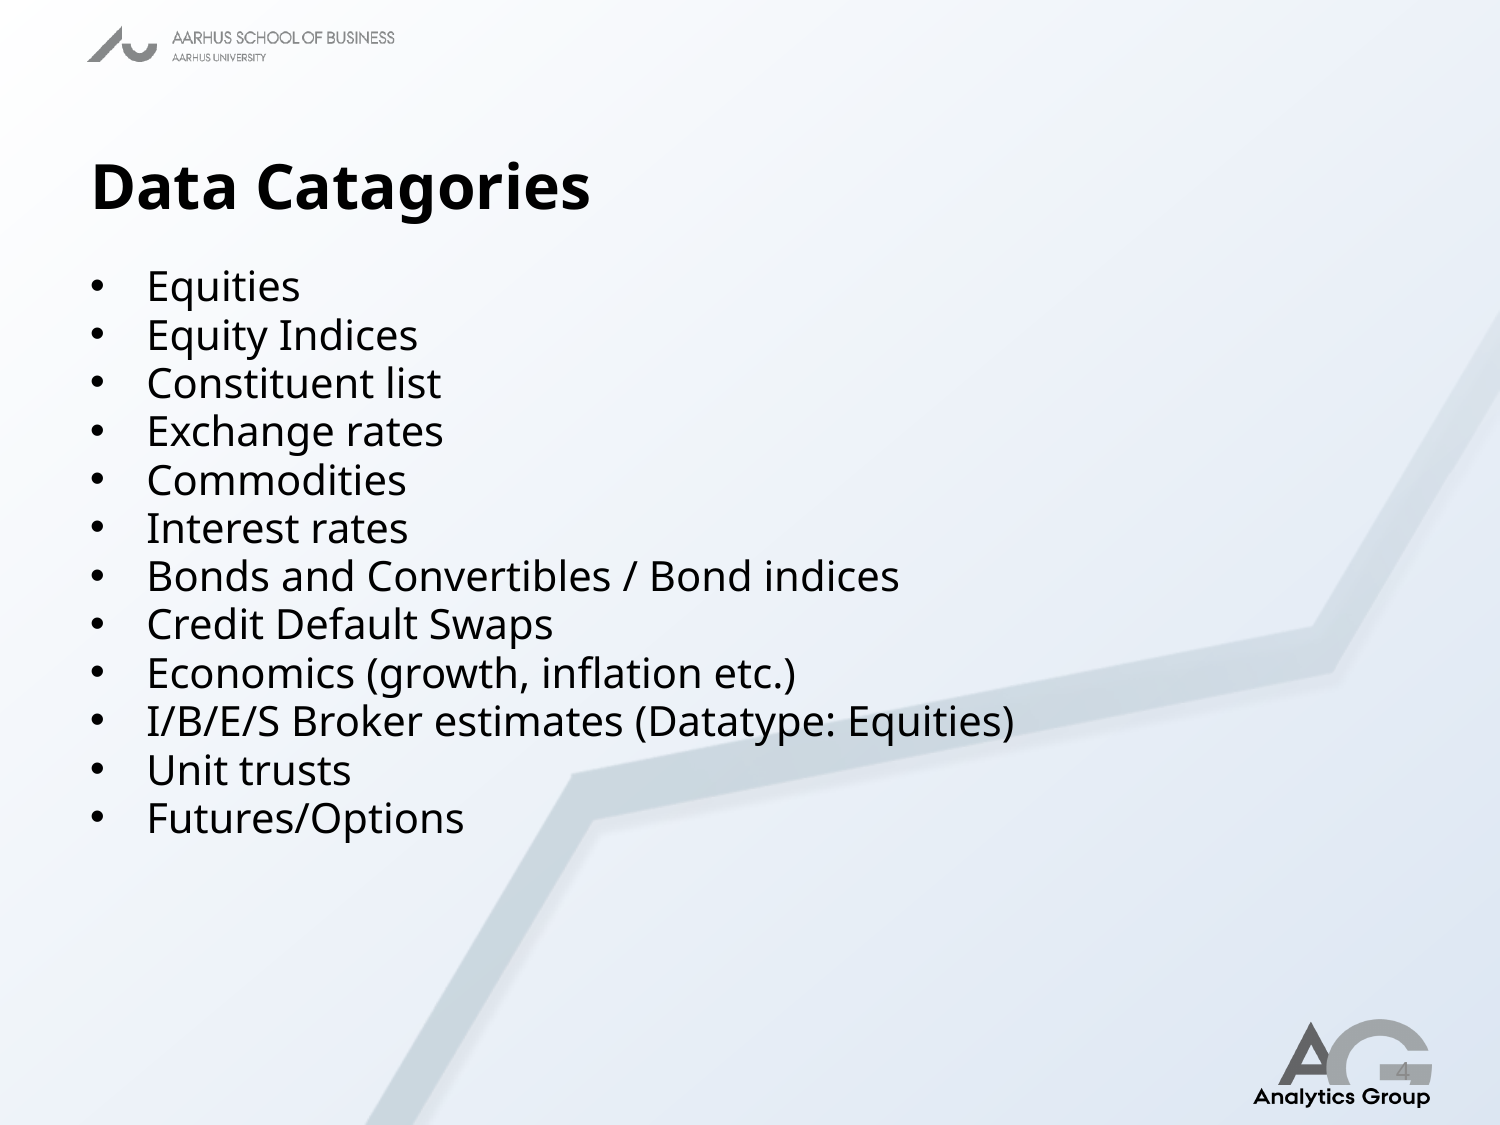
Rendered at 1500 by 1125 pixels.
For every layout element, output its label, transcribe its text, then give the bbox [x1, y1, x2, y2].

title Data Catagories [75, 137, 1425, 233]
list Equities Equity Indices Constituent list Exchange rates Commodities Interest rates Bonds and Convertibles / Bond indices Credit Default Swaps Economics (growth, inflation etc.) I/B/E/S Broker estimates (Datatype: Equities) Unit trusts Futures/Options [75, 262, 1425, 1005]
slide_number 4 [1074, 1042, 1425, 1103]
picture [82, 23, 399, 66]
